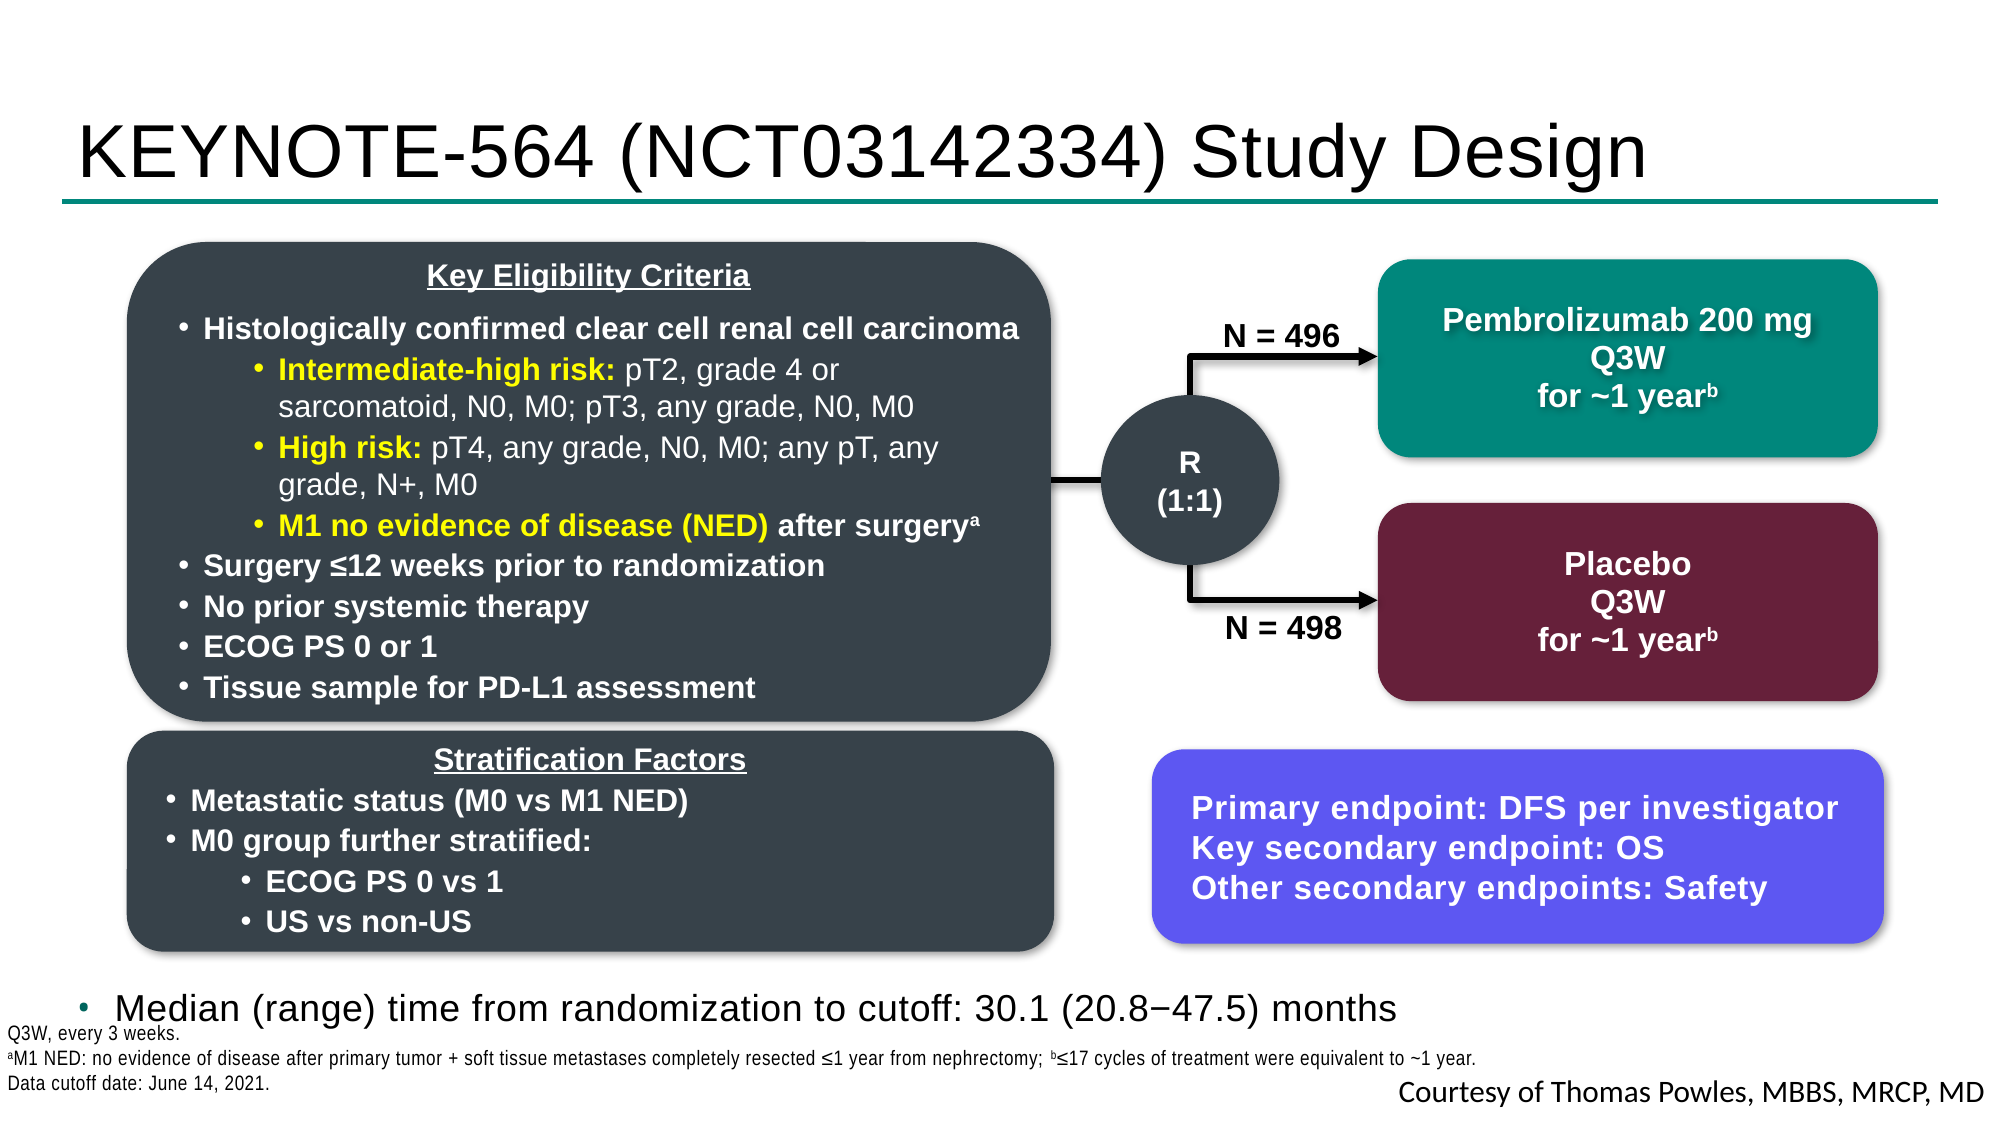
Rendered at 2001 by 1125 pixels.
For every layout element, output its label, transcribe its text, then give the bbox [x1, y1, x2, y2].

text_box R (1:1) [1100, 395, 1208, 566]
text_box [1213, 332, 1355, 428]
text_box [1206, 429, 1361, 618]
list Median (range) time from randomization to cutoff: 30.1 (20.8−47.5) months [62, 971, 1939, 1013]
text_box N = 498 [1208, 626, 1360, 654]
text_box Stratification Factors Metastatic status (M0 vs M1 NED) M0 group further stratified: ECOG PS 0 vs 1 US vs non-US [126, 730, 1055, 952]
text_box N = 496 [1189, 306, 1374, 362]
text_box Placebo Q3W for ~1 yearb [1377, 502, 1879, 702]
text_box Key Eligibility Criteria Histologically confirmed clear cell renal cell carcinoma Intermediate-high risk: pT2, grade 4 or sarcomatoid, N0, M0; pT3, any grade, N0, M0 High risk: pT4, any grade, N0, M0; any pT, any grade, N+, M0 M1 no evidence of disease (NED) after surgerya Surgery ≤12 weeks prior to randomization No prior systemic therapy ECOG PS 0 or 1 Tissue sample for PD-L1 assessment [126, 241, 1051, 722]
list Q3W, every 3 weeks. aM1 NED: no evidence of disease after primary tumor + soft tissue metastases completely resected ≤1 year from nephrectomy; b≤17 cycles of treatment were equivalent to ~1 year. Data cutoff date: June 14, 2021. [0, 1013, 2000, 1103]
text_box Pembrolizumab 200 mg Q3W for ~1 yearb [1377, 268, 1878, 449]
text_box Courtesy of Thomas Powles, MBBS, MRCP, MD [997, 1064, 2000, 1117]
text_box Primary endpoint: DFS per investigator Key secondary endpoint: OS Other secondary endpoints: Safety [1151, 749, 1884, 944]
title KEYNOTE-564 (NCT03142334) Study Design [62, 51, 1939, 202]
text_box [1378, 259, 1872, 288]
